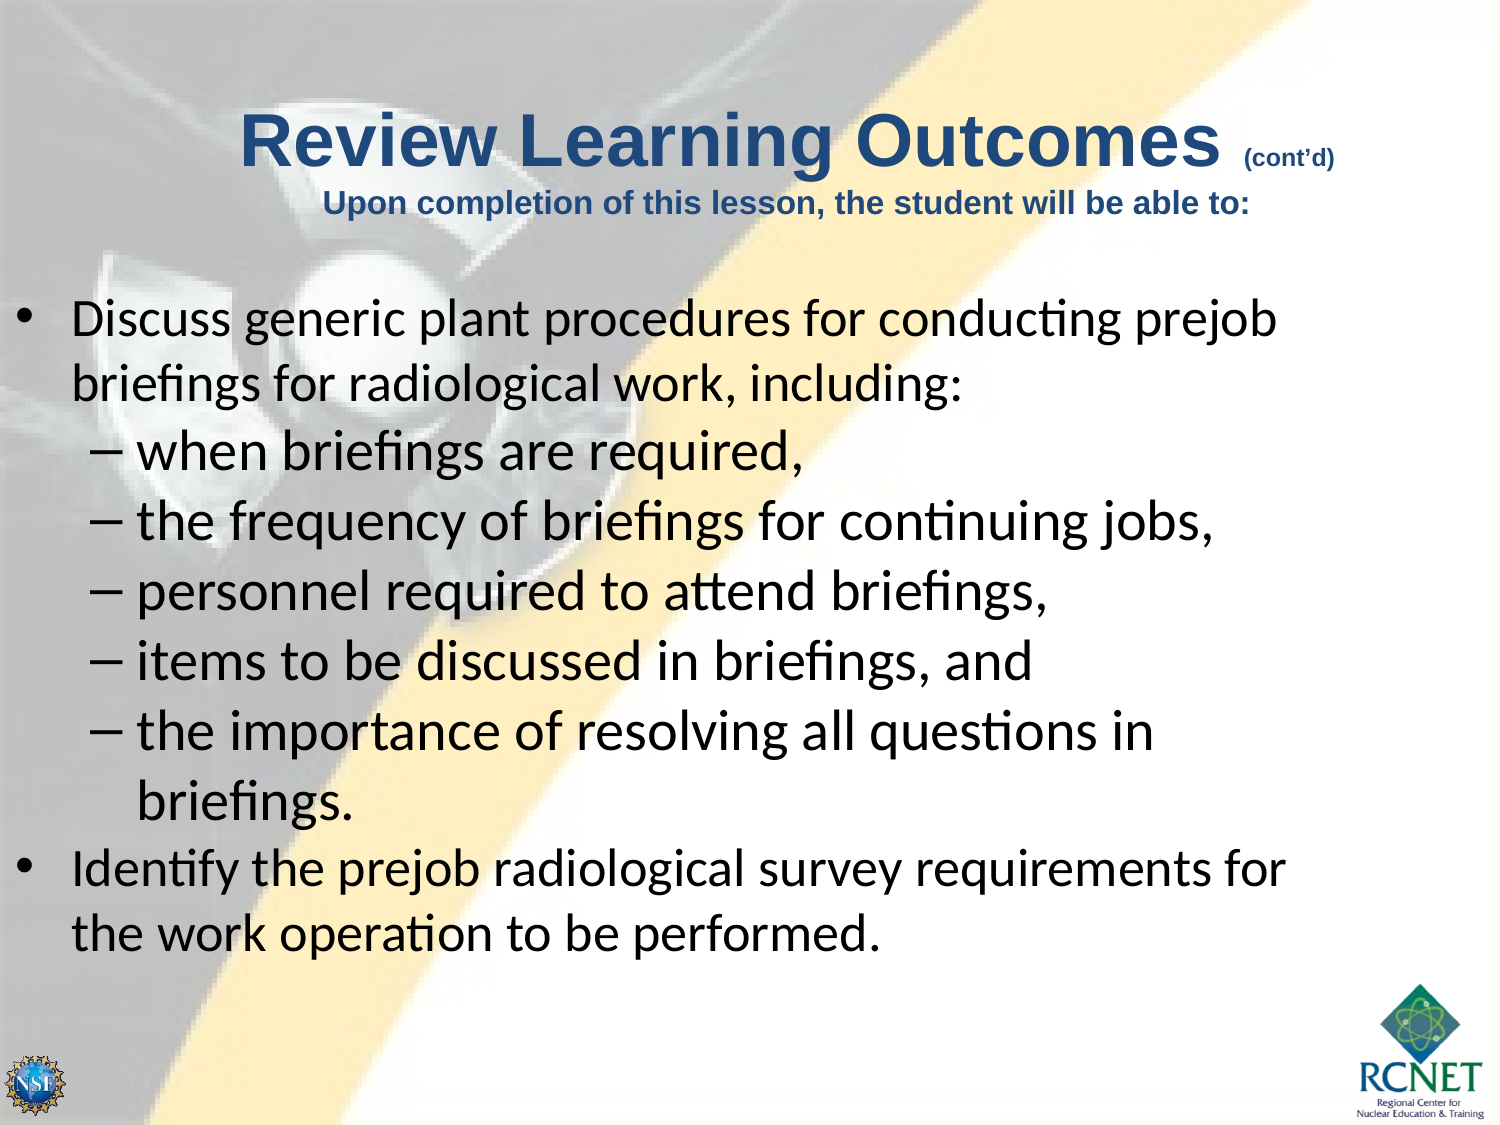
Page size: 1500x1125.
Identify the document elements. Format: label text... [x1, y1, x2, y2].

text_box Review Learning Outcomes (cont’d) Upon completion of this lesson, the student will be able to: [200, 62, 1375, 250]
list Discuss generic plant procedures for conducting prejob briefings for radiological work, including: when briefings are required, the frequency of briefings for continuing jobs, personnel required to attend briefings, items to be discussed in briefings, and the importance of resolving all questions in briefings. Identify the prejob radiological survey requirements for the work operation to be performed. [0, 275, 1350, 1013]
picture [1332, 977, 1500, 1125]
picture [0, 1056, 75, 1116]
